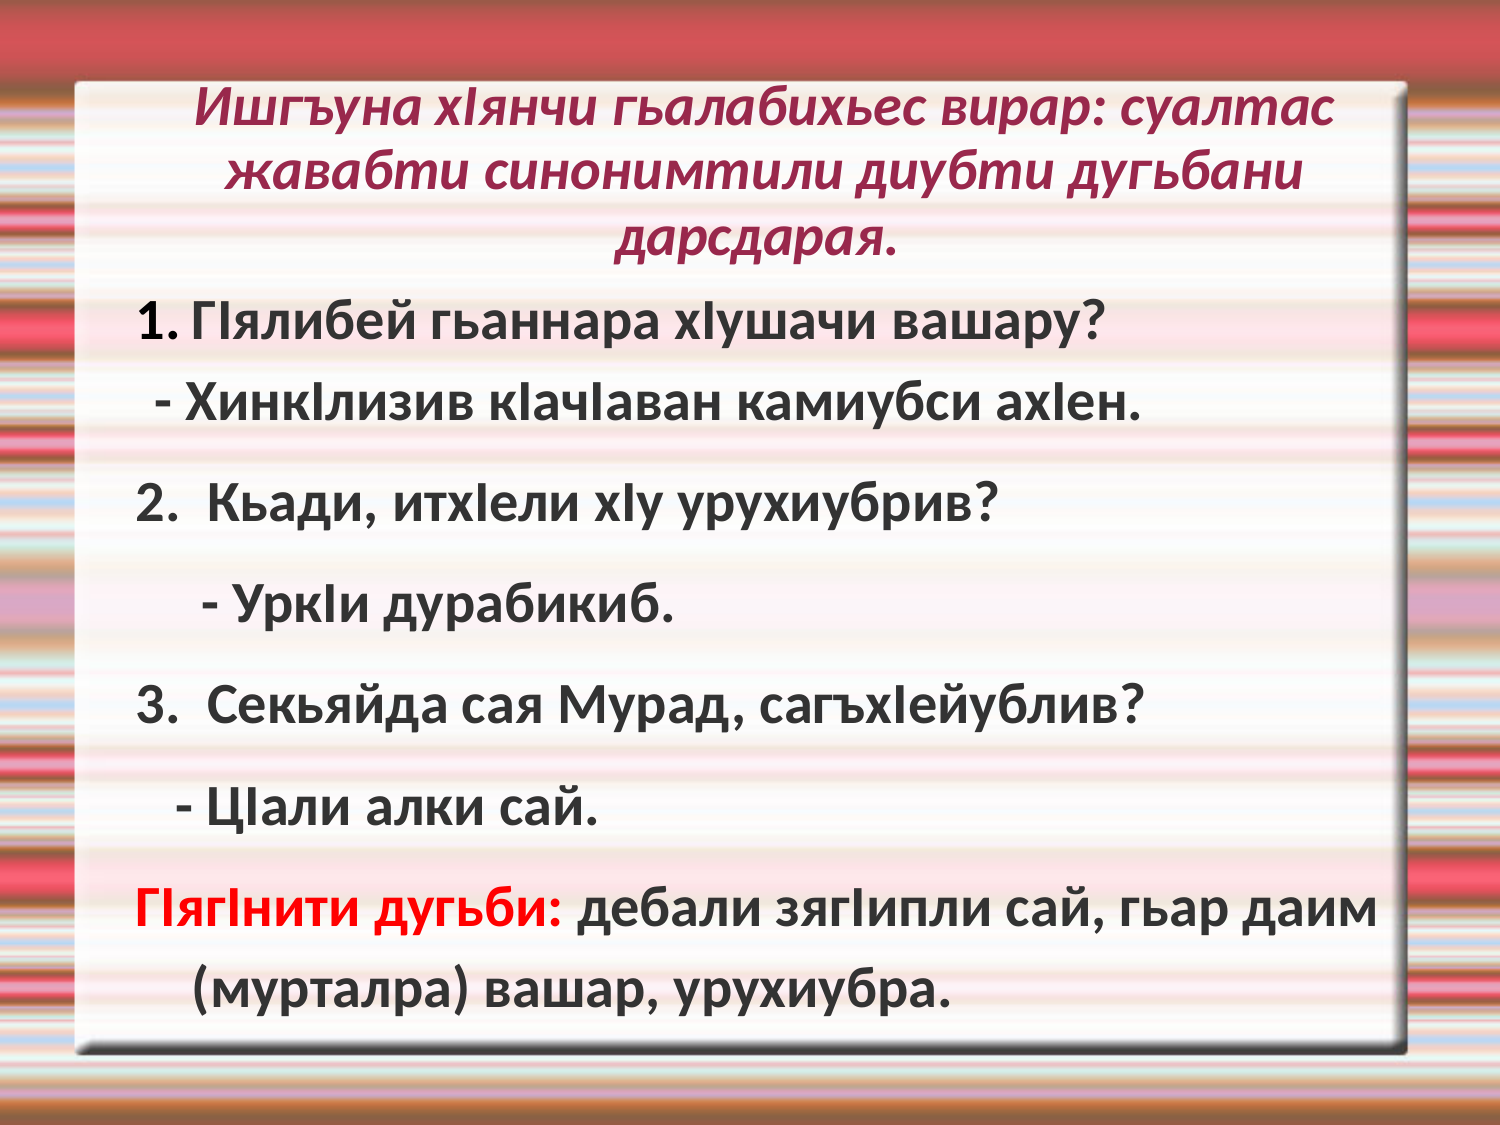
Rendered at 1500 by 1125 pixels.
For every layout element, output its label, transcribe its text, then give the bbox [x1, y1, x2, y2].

title Ишгъуна хIянчи гьалабихьес вирар: суалтас жавабти синонимтили диубти дугьбани дарсдарая. [123, 101, 1405, 290]
picture [0, 0, 1500, 1125]
list ГIялибей гьаннара хIушачи вашару? - ХинкIлизив кIачIаван камиубси ахIен. 2. Кьади, итхIели хIу урухиубрив? - УркIи дурабикиб. 3. Секьяйда сая Мурад, сагъхIейублив? - ЦIали алки сай. ГIягIнити дугьби: дебали зягIипли сай, гьар даим (мурталра) вашар, урухиубра. [135, 266, 1389, 976]
